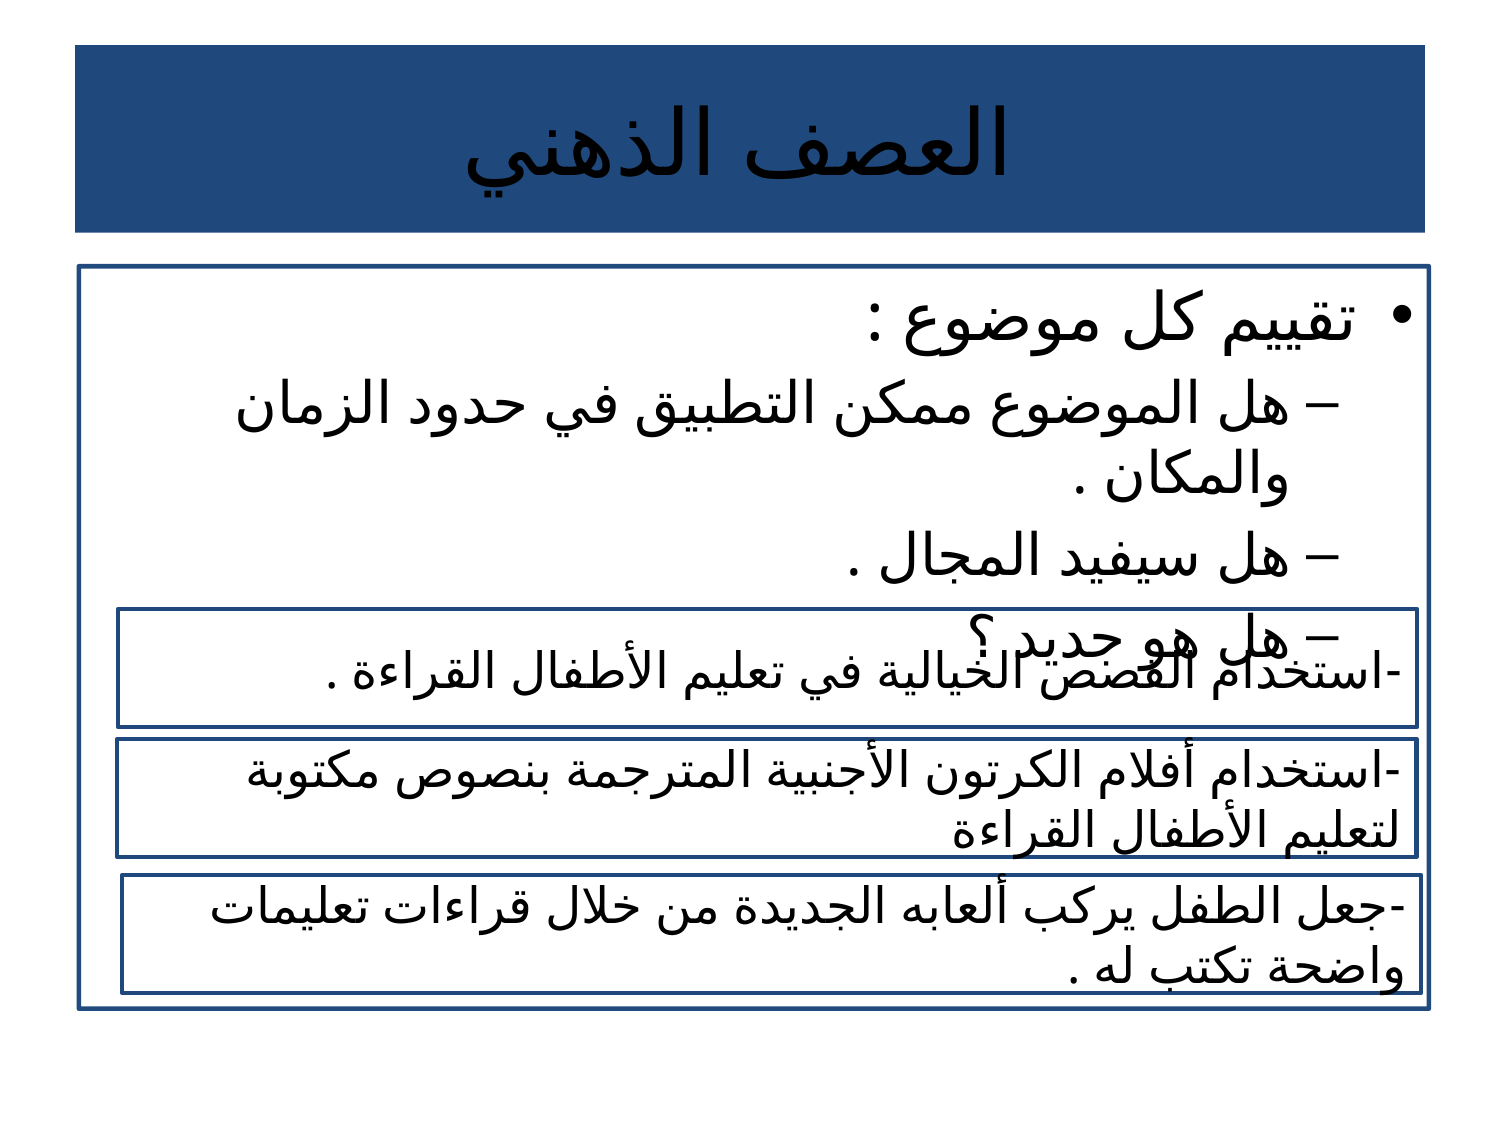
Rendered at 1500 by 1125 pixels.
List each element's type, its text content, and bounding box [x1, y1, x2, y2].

text_box -استخدام القصص الخيالية في تعليم الأطفال القراءة . [116, 607, 1419, 729]
title العصف الذهني [75, 45, 1425, 233]
text_box -جعل الطفل يركب ألعابه الجديدة من خلال قراءات تعليمات واضحة تكتب له . [120, 873, 1423, 995]
list تقييم كل موضوع : هل الموضوع ممكن التطبيق في حدود الزمان والمكان . هل سيفيد المجال . هل هو جديد ؟ [78, 266, 1429, 1009]
text_box -استخدام أفلام الكرتون الأجنبية المترجمة بنصوص مكتوبة لتعليم الأطفال القراءة [115, 737, 1419, 859]
